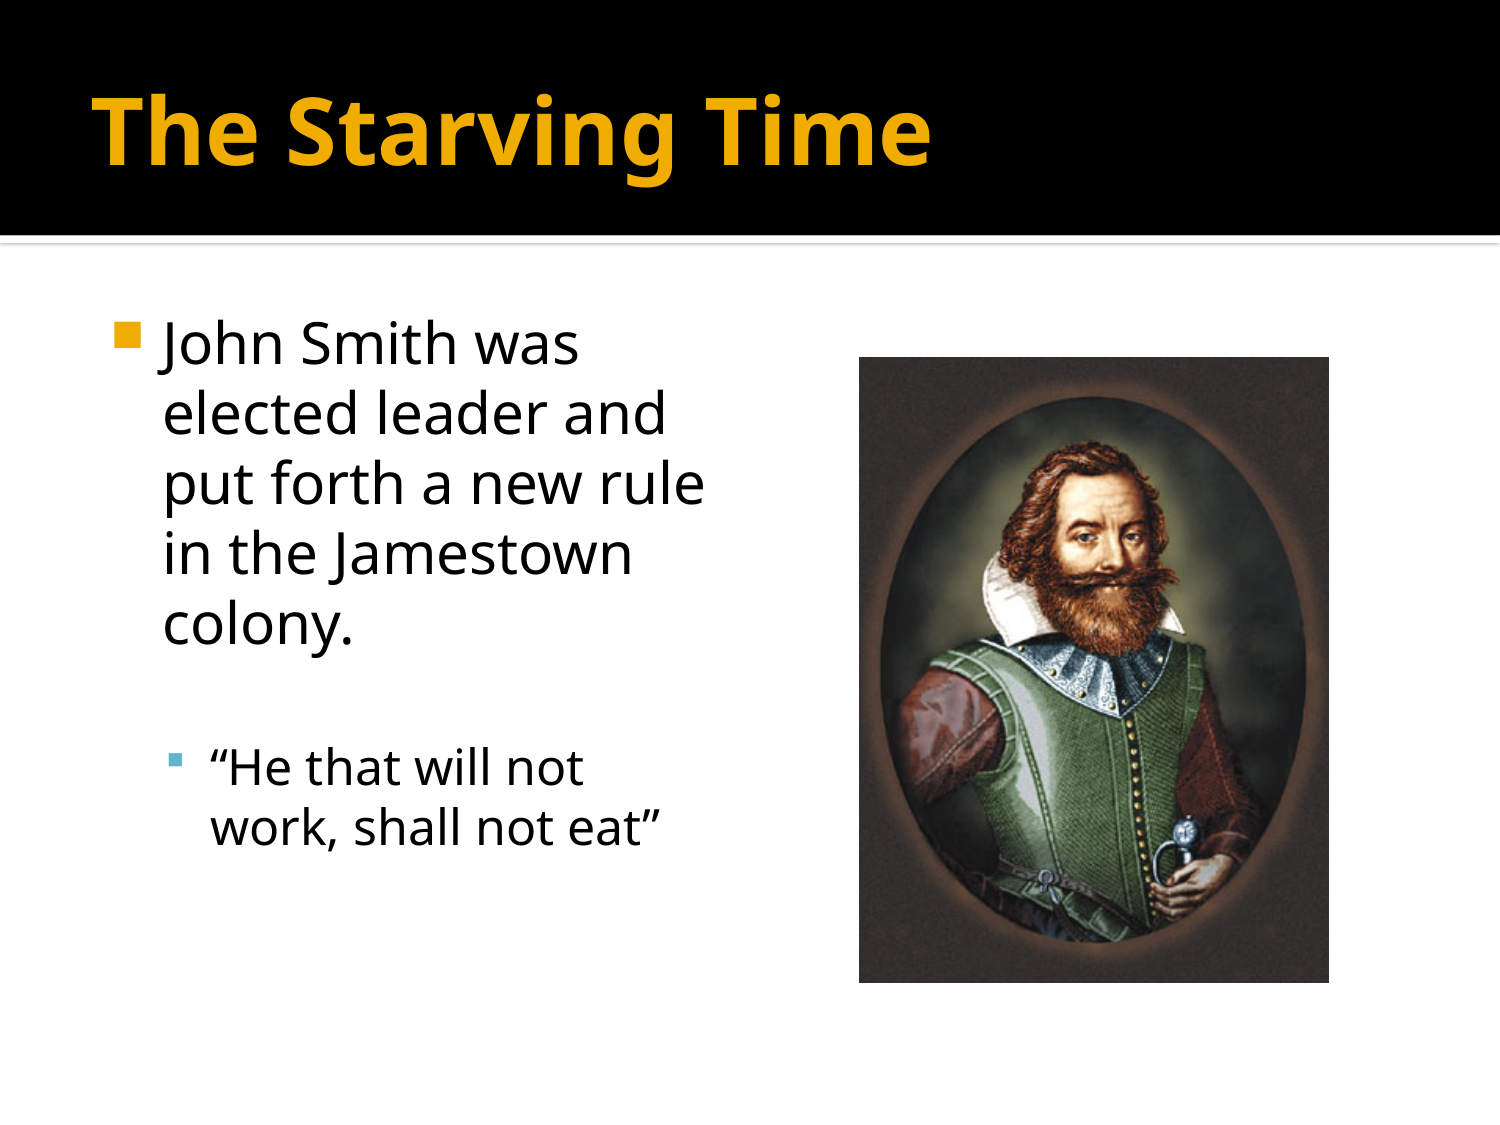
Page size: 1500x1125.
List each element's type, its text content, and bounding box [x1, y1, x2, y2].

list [859, 357, 1329, 983]
title The Starving Time [75, 24, 1425, 231]
list John Smith was elected leader and put forth a new rule in the Jamestown colony. “He that will not work, shall not eat” [75, 291, 738, 1050]
